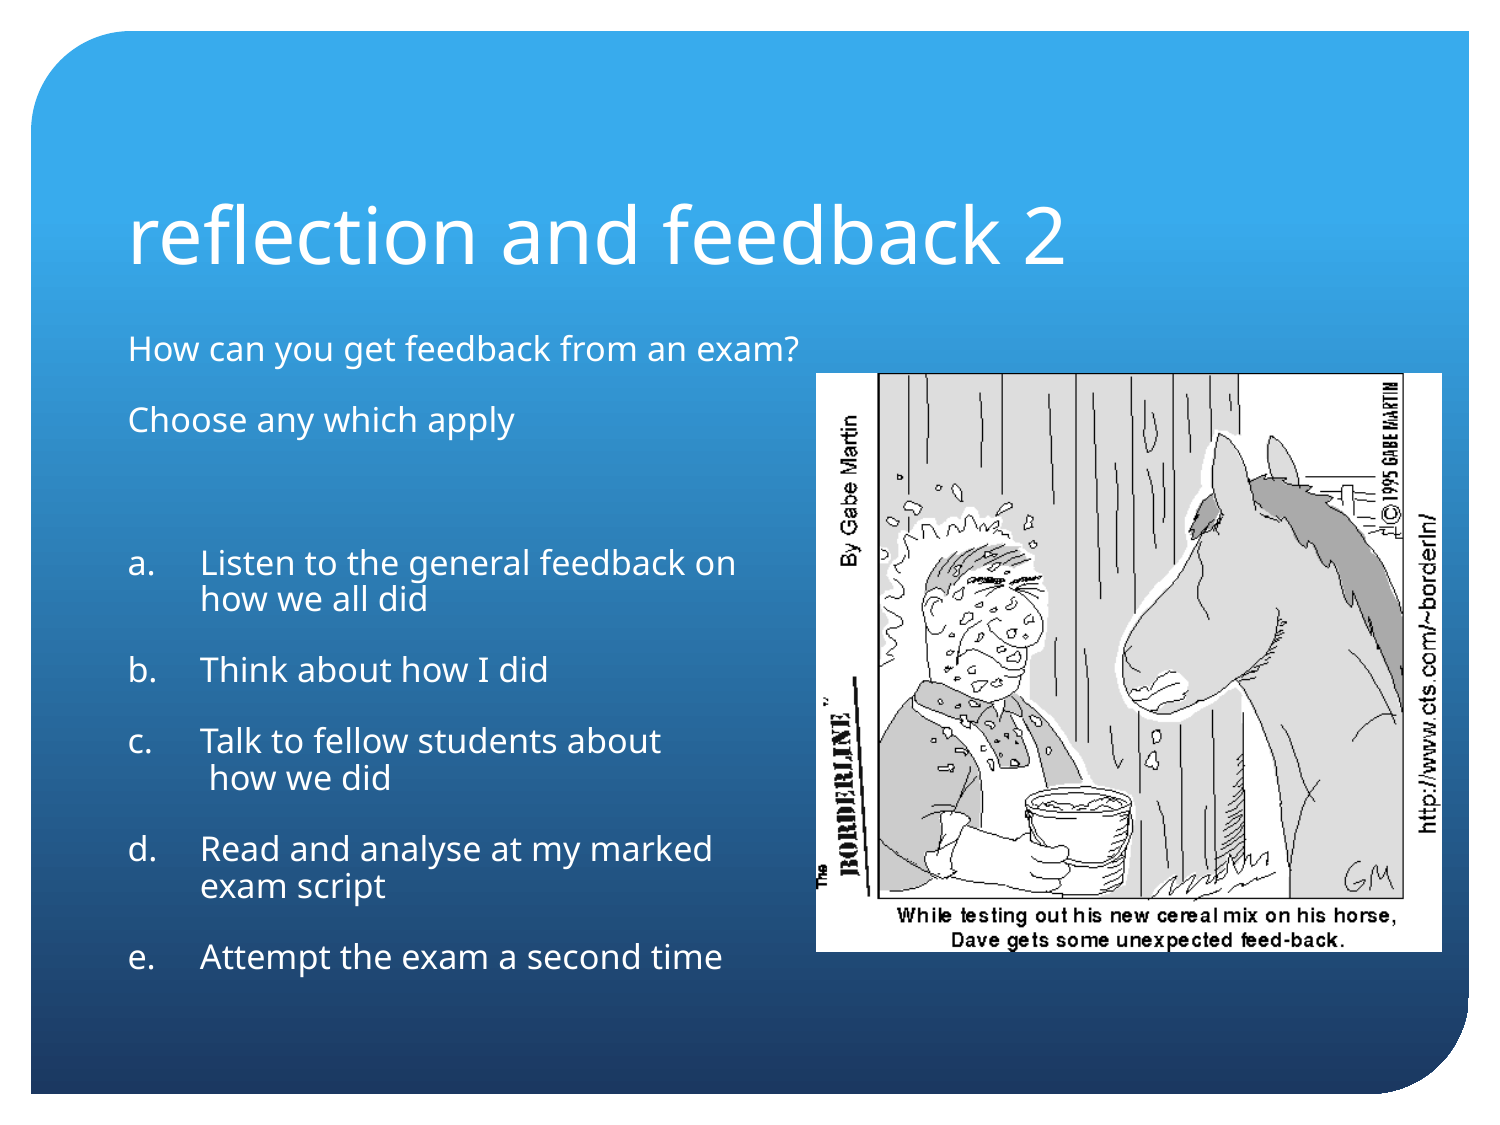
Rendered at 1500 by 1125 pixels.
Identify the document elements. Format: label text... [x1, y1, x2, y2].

title reflection and feedback 2 [112, 99, 1388, 288]
list How can you get feedback from an exam? Choose any which apply Listen to the general feedback on how we all did Think about how I did Talk to fellow students about how we did Read and analyse at my marked exam script Attempt the exam a second time [112, 324, 817, 1000]
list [816, 372, 1443, 952]
